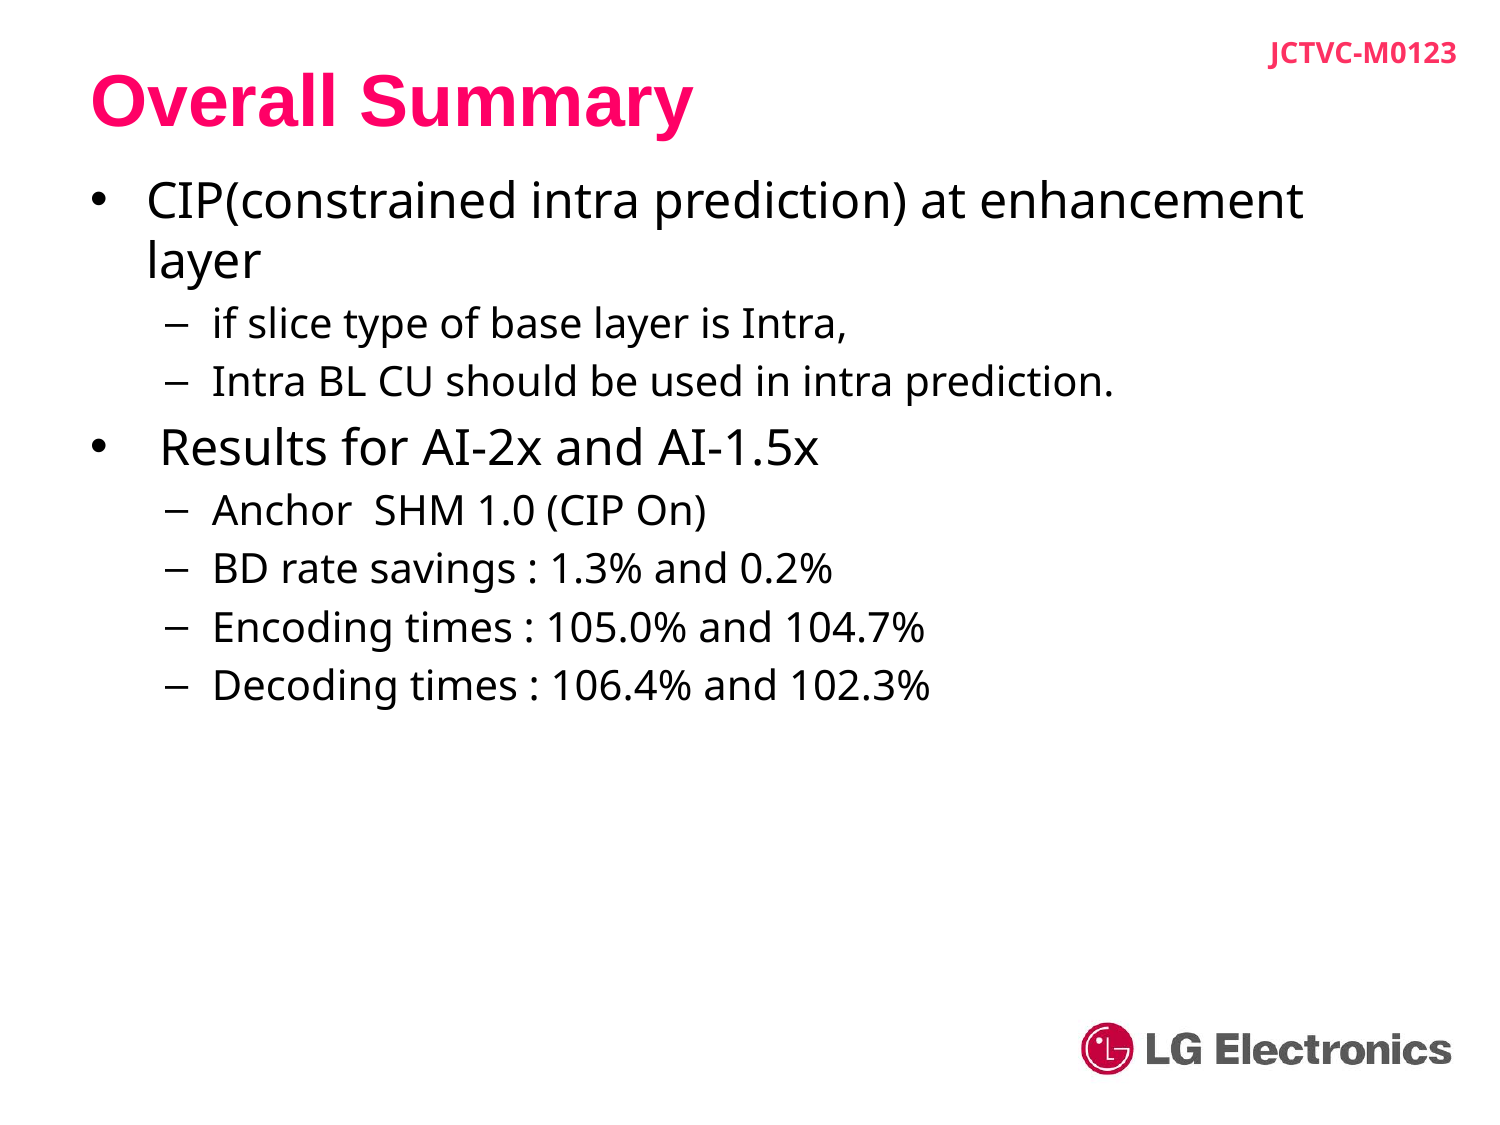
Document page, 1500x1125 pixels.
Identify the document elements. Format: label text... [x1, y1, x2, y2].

title Overall Summary [75, 121, 1425, 149]
title Overall Summary [75, 45, 1425, 120]
picture [1078, 1007, 1454, 1091]
text_box JCTVC-M0123 [1241, 27, 1472, 77]
list CIP(constrained intra prediction) at enhancement layer if slice type of base layer is Intra, Intra BL CU should be used in intra prediction. Results for AI-2x and AI-1.5x Anchor SHM 1.0 (CIP On) BD rate savings : 1.3% and 0.2% Encoding times : 105.0% and 104.7% Decoding times : 106.4% and 102.3% [75, 160, 1424, 1047]
